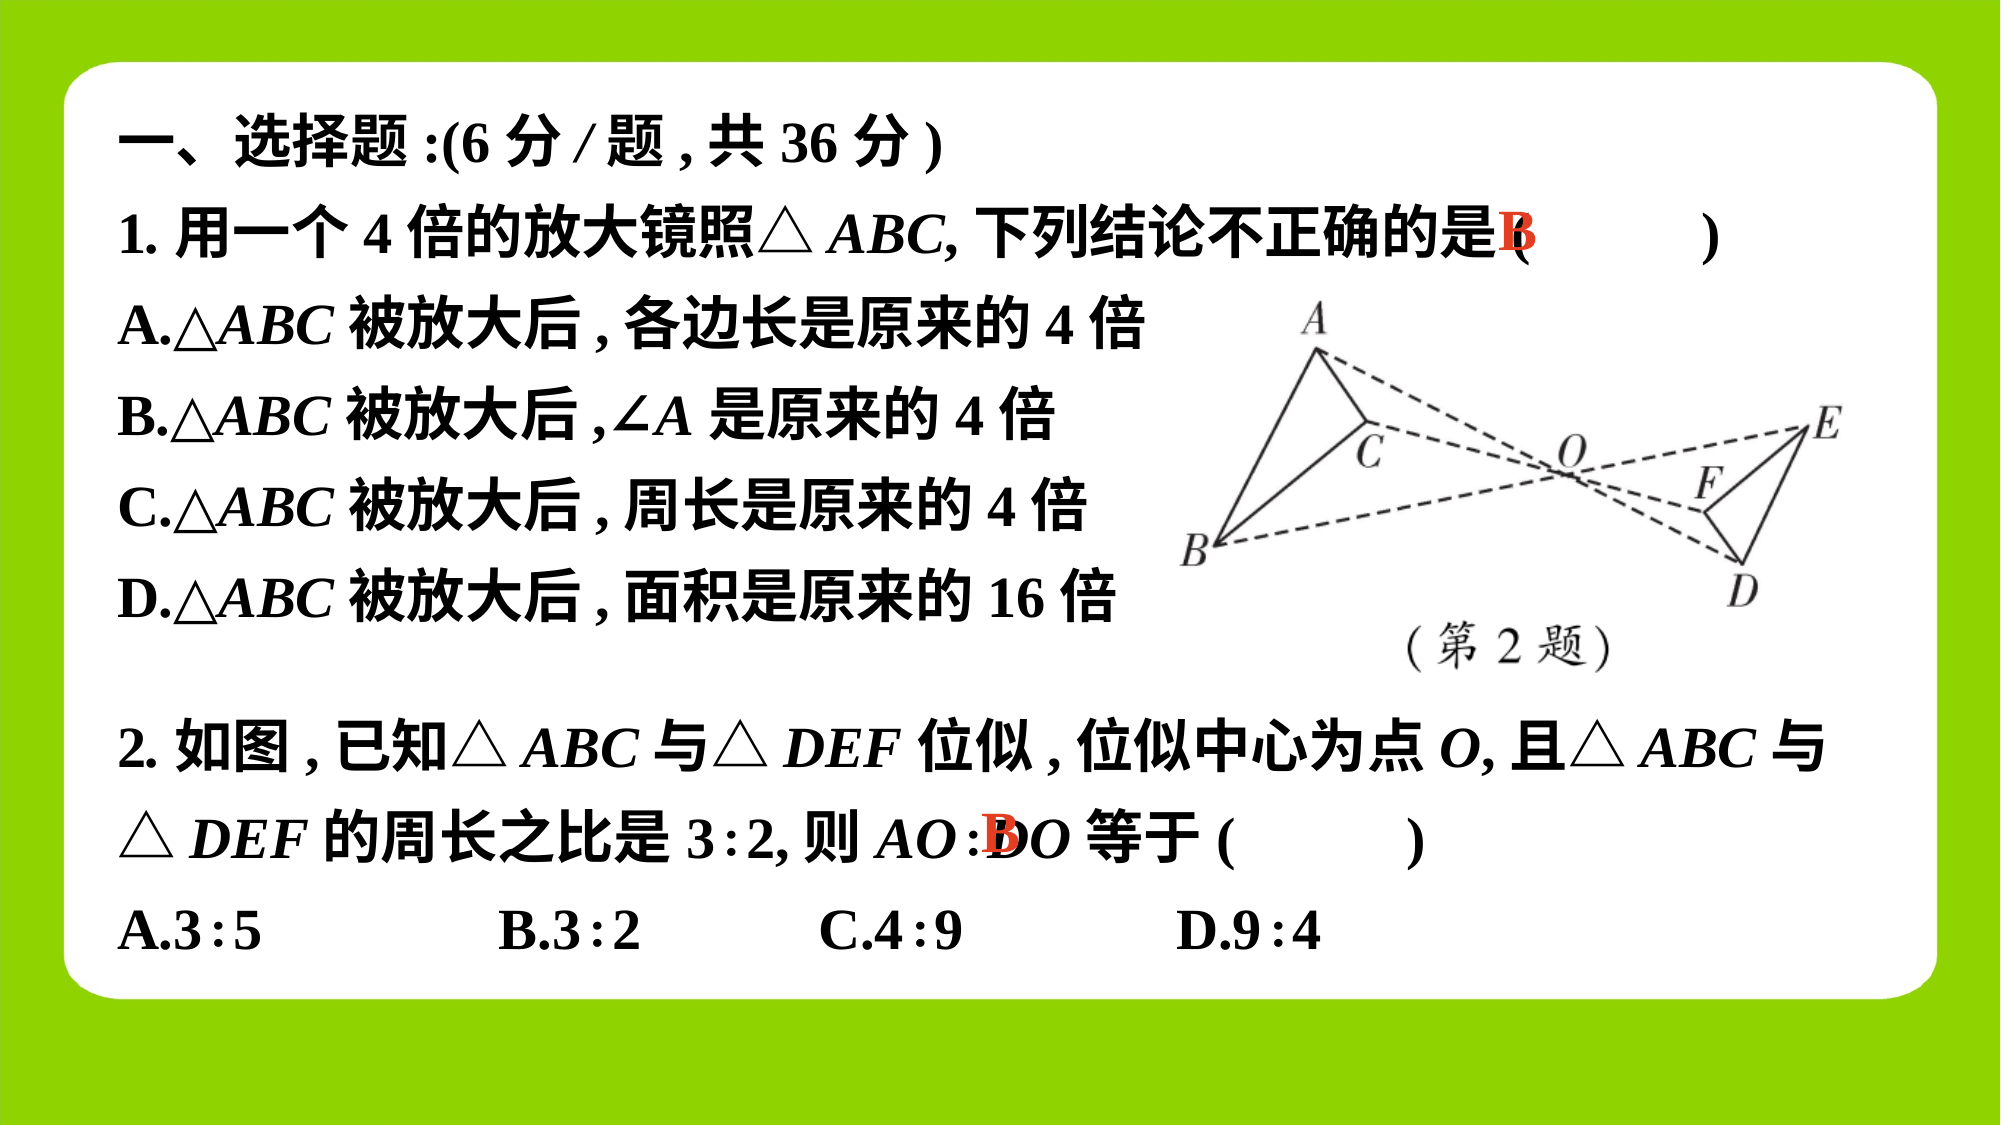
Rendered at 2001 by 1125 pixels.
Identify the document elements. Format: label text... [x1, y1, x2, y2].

text_box B [1484, 184, 1560, 270]
text_box B [966, 786, 1036, 872]
text_box 一、选择题:(6分/题,共36分) 1.用一个4倍的放大镜照△ABC,下列结论不正确的是( ) A.△ABC被放大后,各边长是原来的4倍 B.△ABC被放大后,∠A是原来的4倍 C.△ABC被放大后,周长是原来的4倍 D.△ABC被放大后,面积是原来的16倍 [102, 76, 1790, 637]
picture [0, 0, 2001, 1125]
text_box 2.如图,已知△ABC与△DEF位似,位似中心为点O,且△ABC与△DEF的周长之比是3∶2,则AO∶DO等于( ) A.3∶5 B.3∶2 C.4∶9 D.9∶4 [102, 680, 1876, 969]
